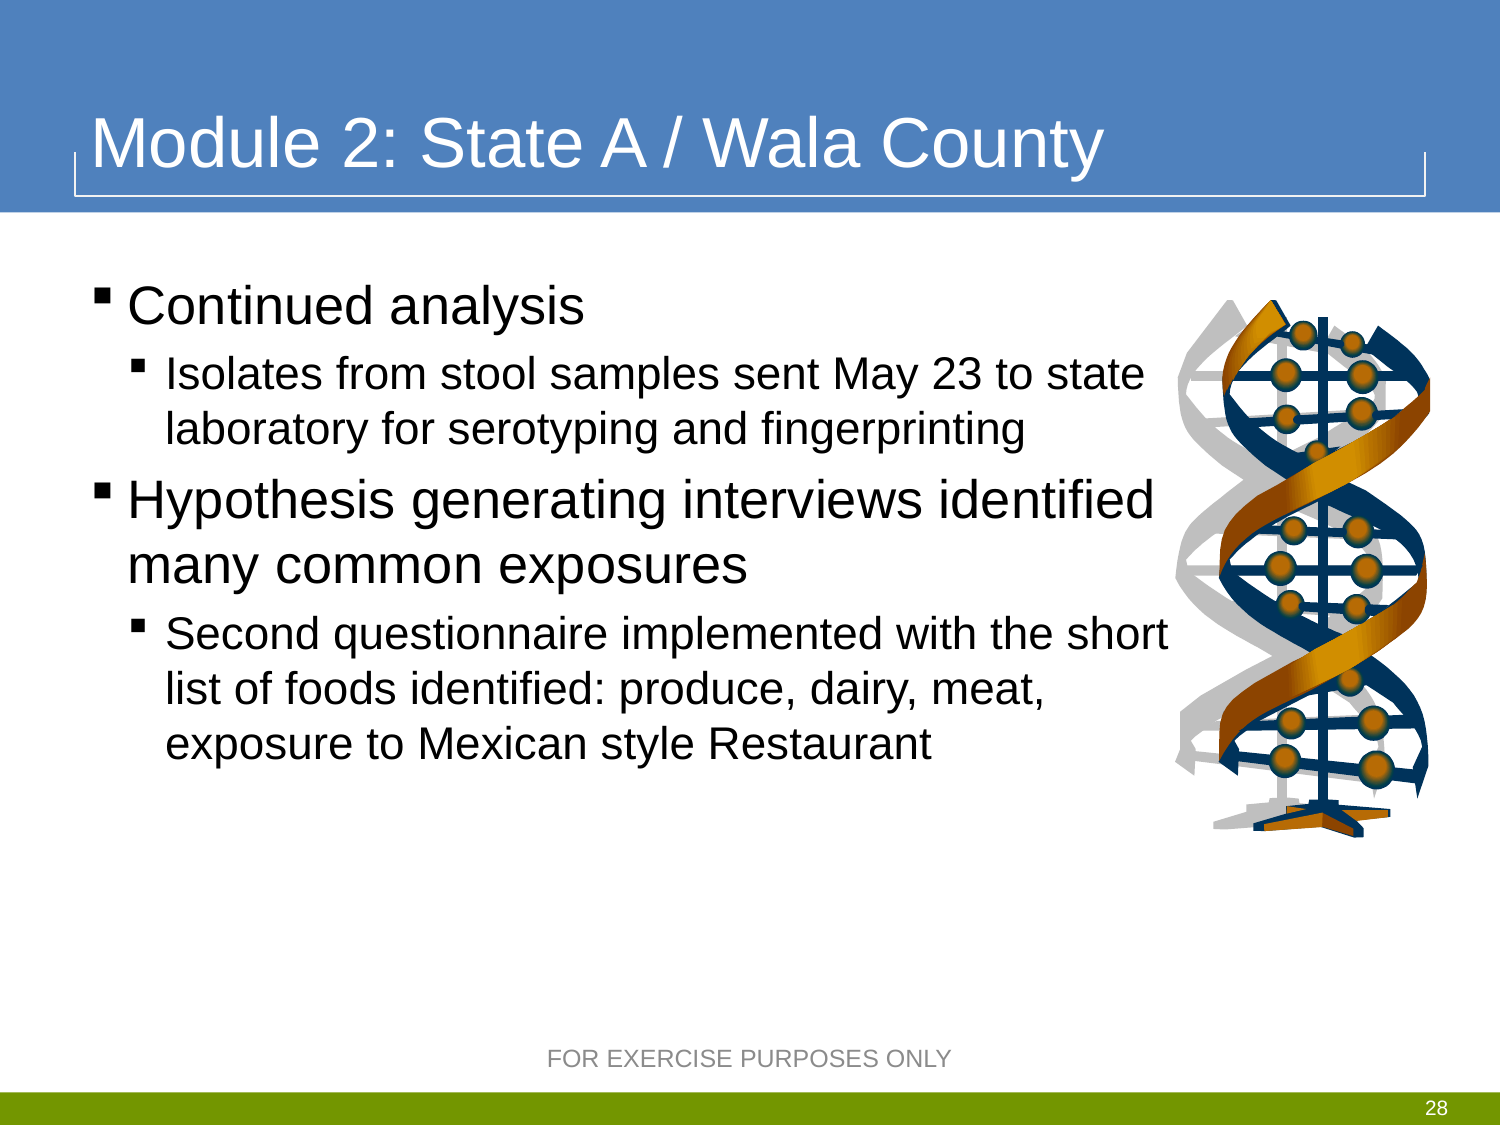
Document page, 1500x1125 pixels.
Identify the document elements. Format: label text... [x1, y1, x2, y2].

list Continued analysis Isolates from stool samples sent May 23 to state laboratory for serotyping and fingerprinting Hypothesis generating interviews identified many common exposures Second questionnaire implemented with the short list of foods identified: produce, dairy, meat, exposure to Mexican style Restaurant [74, 262, 1238, 1006]
footer FOR EXERCISE PURPOSES ONLY [512, 1042, 988, 1103]
title Module 2: State A / Wala County [74, 44, 1426, 233]
picture [1174, 299, 1442, 838]
